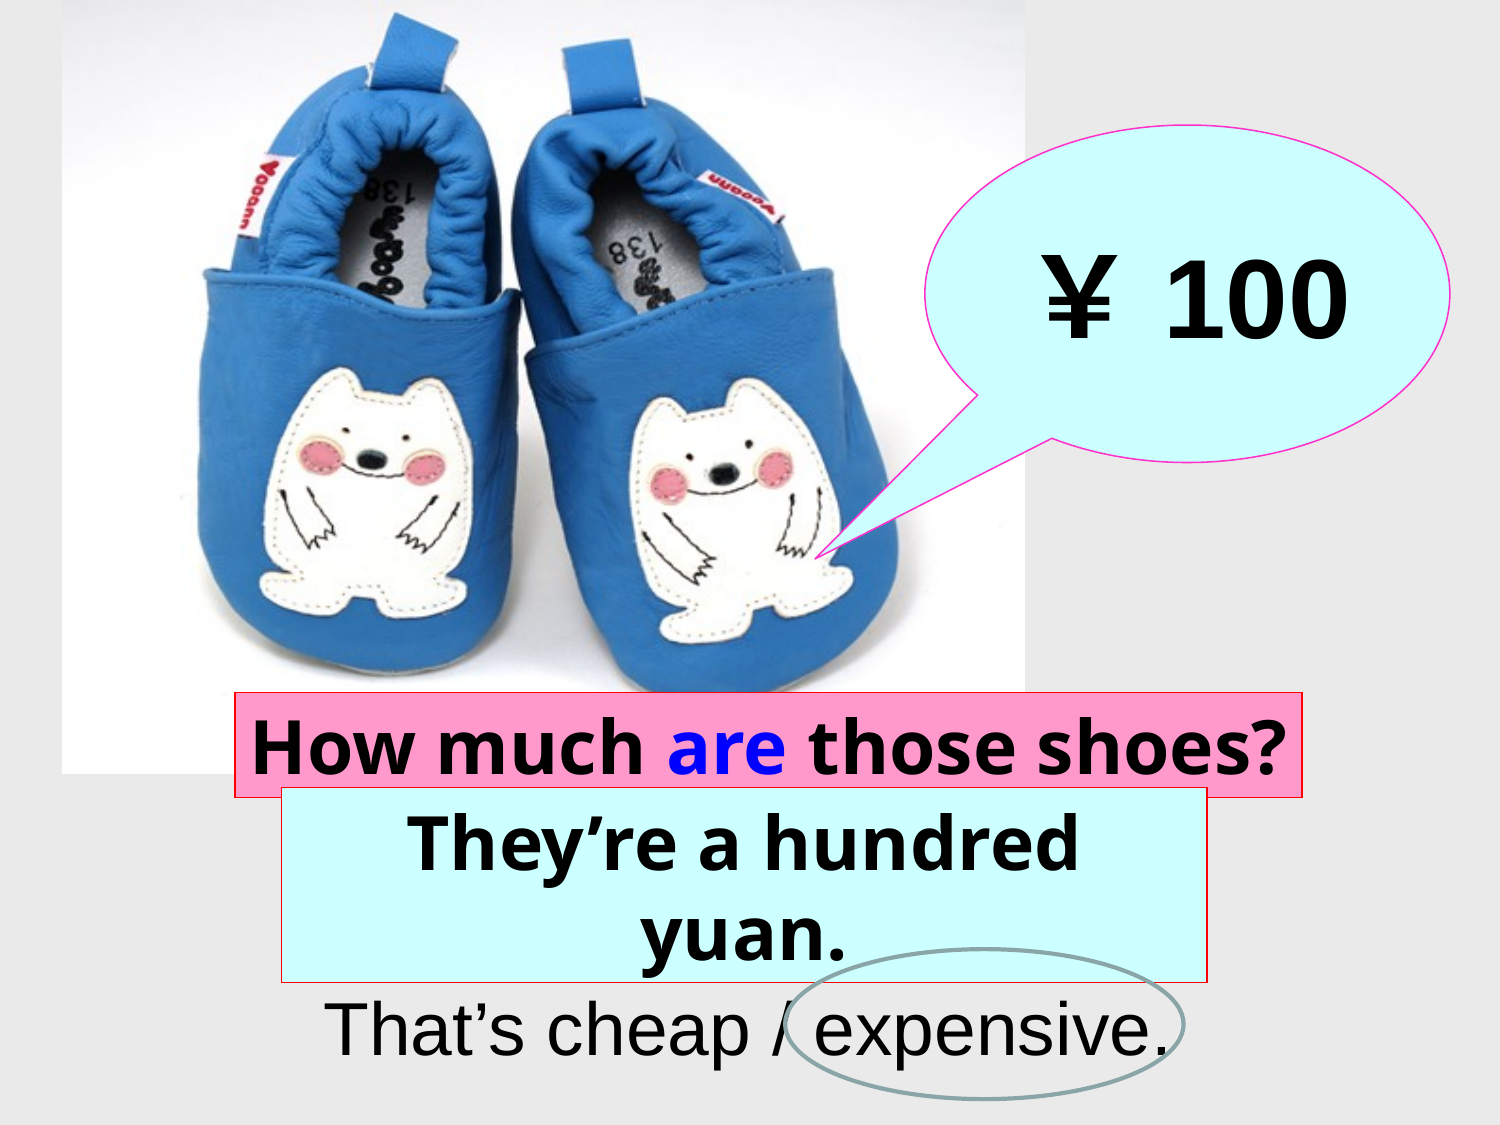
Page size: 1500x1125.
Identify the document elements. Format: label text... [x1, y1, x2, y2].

text_box ￥100 [1029, 125, 1450, 463]
text_box [783, 947, 1186, 1102]
text_box That’s cheap / expensive. [308, 973, 1188, 1125]
text_box They’re a hundred yuan. [281, 787, 1208, 983]
picture [62, 0, 1026, 774]
text_box How much are those shoes? [235, 692, 1303, 798]
